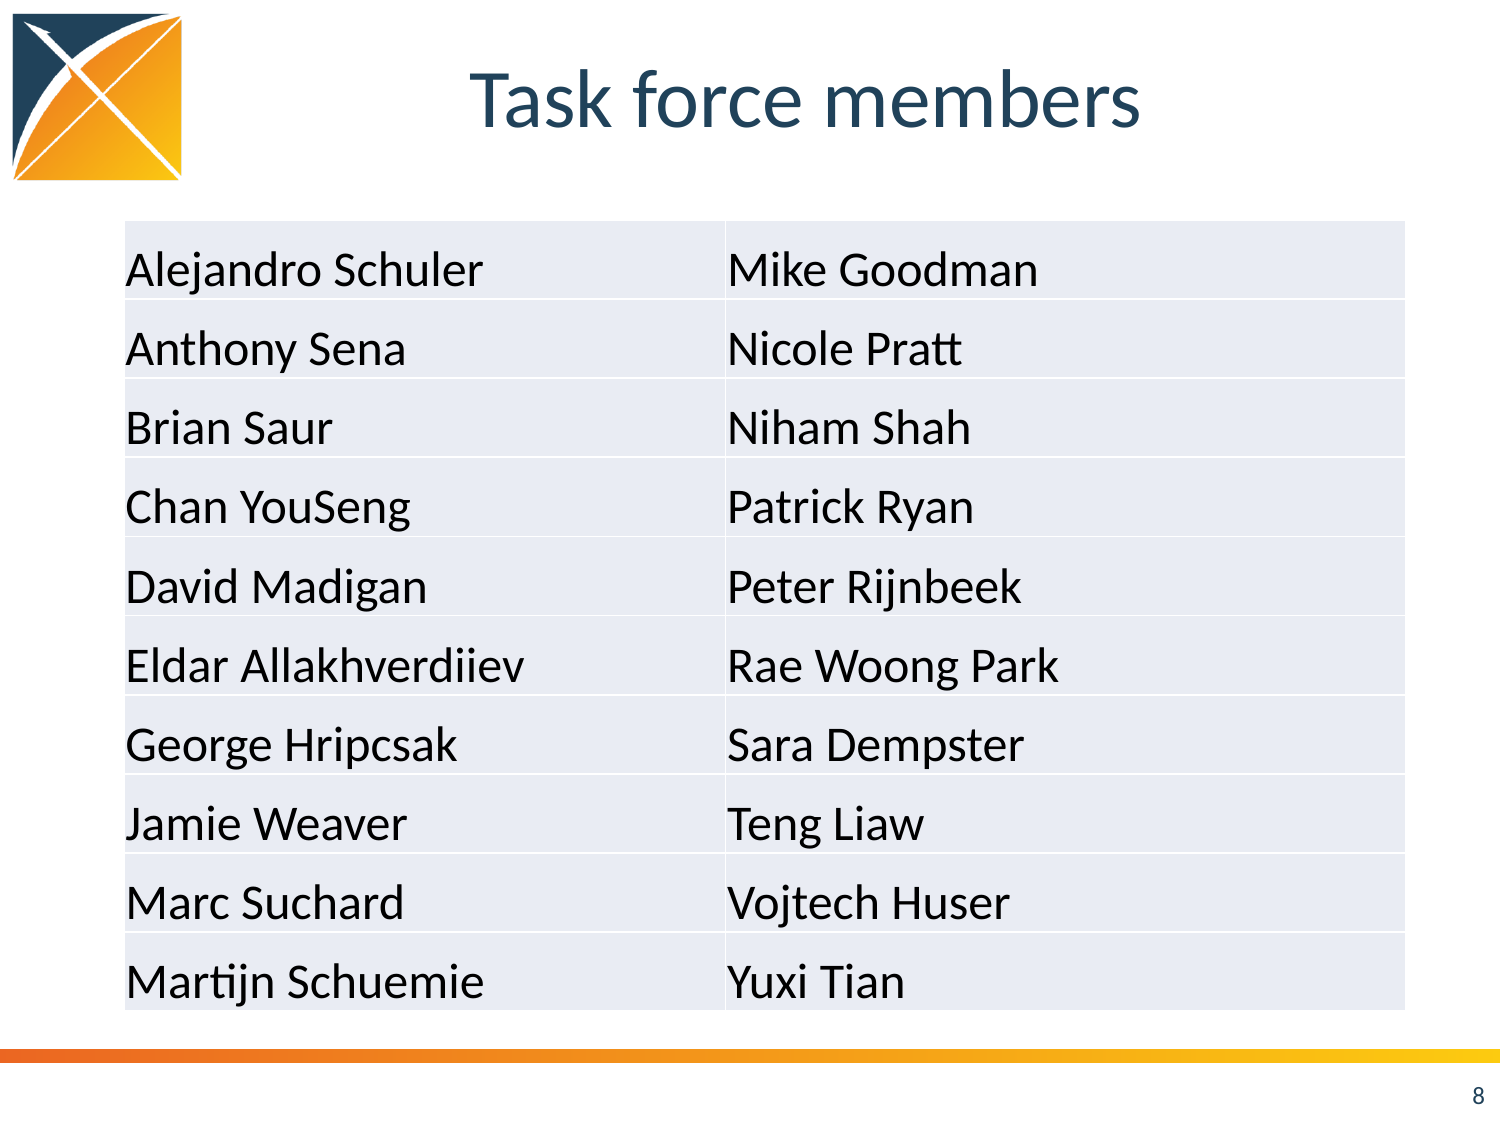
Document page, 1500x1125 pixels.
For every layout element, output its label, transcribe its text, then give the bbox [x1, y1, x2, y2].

table_cell Niham Shah [726, 379, 1405, 456]
table_cell David Madigan [125, 537, 725, 615]
table_cell Teng Liaw [726, 775, 1405, 852]
picture [0, 0, 206, 200]
table_cell Rae Woong Park [726, 616, 1405, 694]
slide_number 8 [1149, 1065, 1500, 1125]
table_cell Yuxi Tian [726, 933, 1405, 1010]
table_cell Anthony Sena [125, 300, 725, 377]
table_cell Vojtech Huser [726, 854, 1405, 931]
table_cell Patrick Ryan [726, 458, 1405, 536]
table_cell Nicole Pratt [726, 300, 1405, 377]
table_header Alejandro Schuler [125, 221, 725, 298]
table_cell Peter Rijnbeek [726, 537, 1405, 615]
table_cell Martijn Schuemie [125, 933, 725, 1010]
table_header Mike Goodman [726, 221, 1405, 298]
table_cell Chan YouSeng [125, 458, 725, 536]
table_cell Sara Dempster [726, 696, 1405, 773]
title Task force members [187, 24, 1425, 163]
table_cell Eldar Allakhverdiiev [125, 616, 725, 694]
table_cell Jamie Weaver [125, 775, 725, 852]
table_cell Brian Saur [125, 379, 725, 456]
table_cell George Hripcsak [125, 696, 725, 773]
table_cell Marc Suchard [125, 854, 725, 931]
